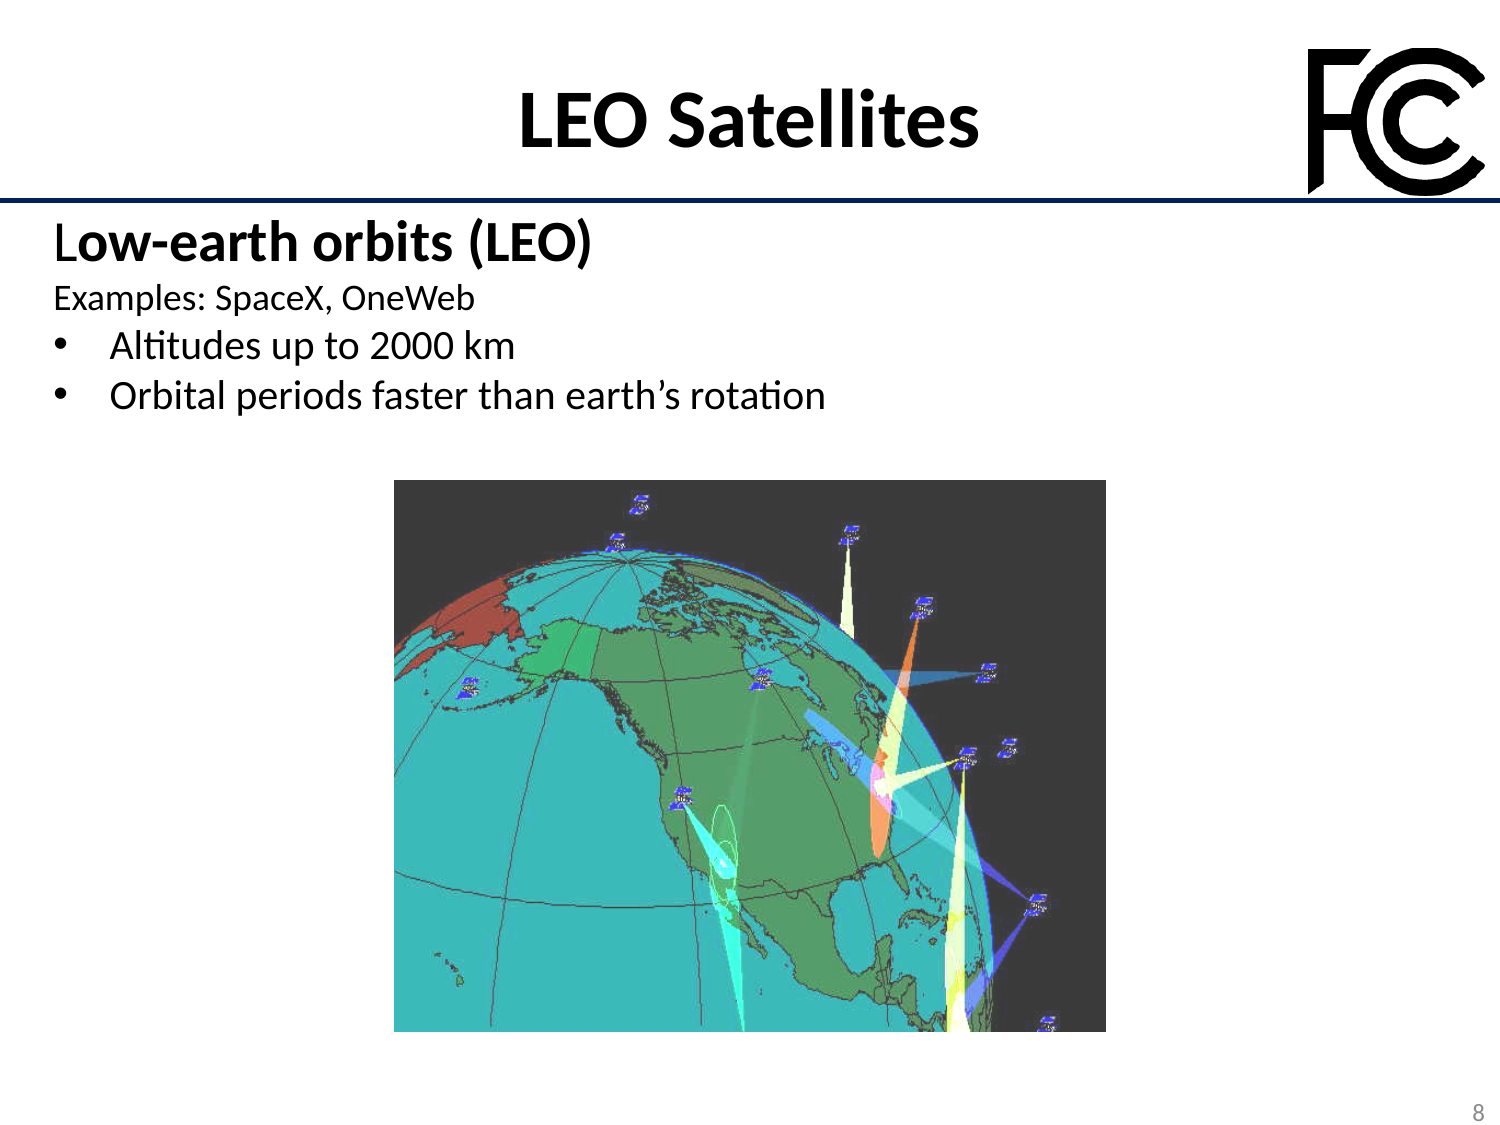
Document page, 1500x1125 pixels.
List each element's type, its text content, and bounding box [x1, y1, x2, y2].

picture [394, 480, 1106, 1032]
picture [1397, 47, 1485, 196]
text_box Low-earth orbits (LEO) Examples: SpaceX, OneWeb Altitudes up to 2000 km Orbital periods faster than earth’s rotation [38, 195, 1451, 426]
title LEO Satellites [103, 45, 1397, 195]
slide_number 8 [1162, 1096, 1500, 1125]
